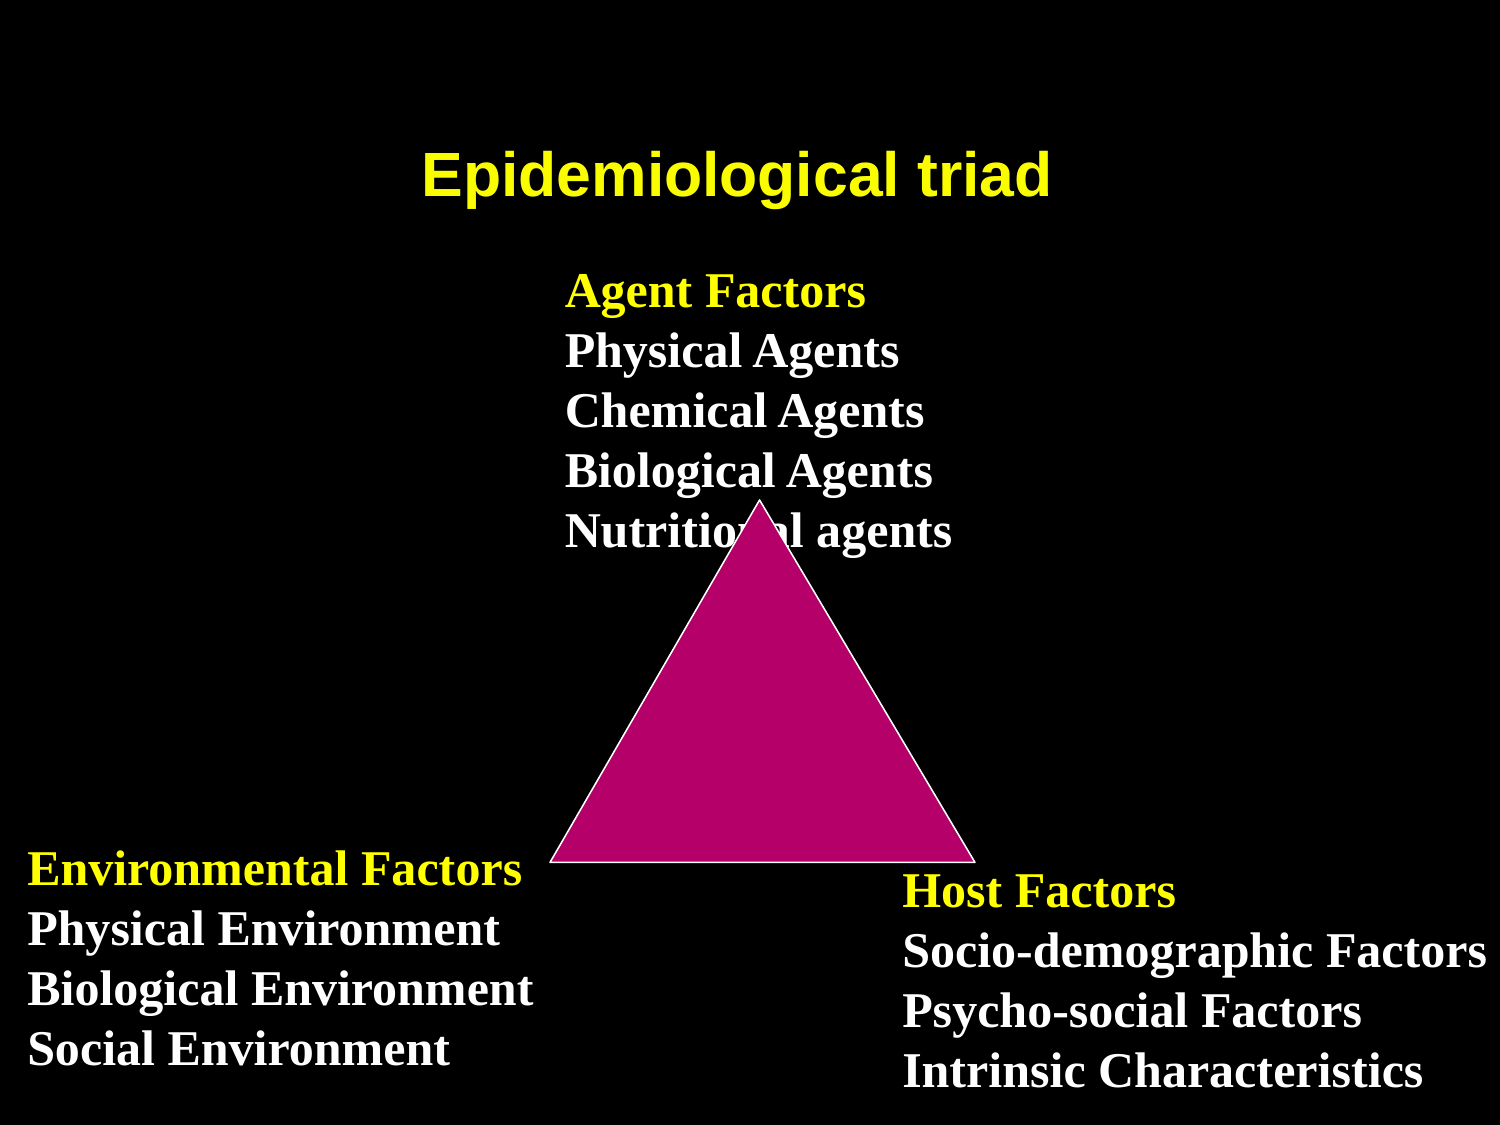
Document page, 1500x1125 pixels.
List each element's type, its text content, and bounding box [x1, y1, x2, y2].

text_box [549, 499, 976, 863]
text_box Host Factors Socio-demographic Factors Psycho-social Factors Intrinsic Characteristics [887, 849, 1500, 1125]
title Epidemiological triad [112, 65, 1388, 254]
text_box Environmental Factors Physical Environment Biological Environment Social Environment [12, 827, 550, 1125]
text_box Agent Factors Physical Agents Chemical Agents Biological Agents Nutritional agents [549, 249, 975, 610]
